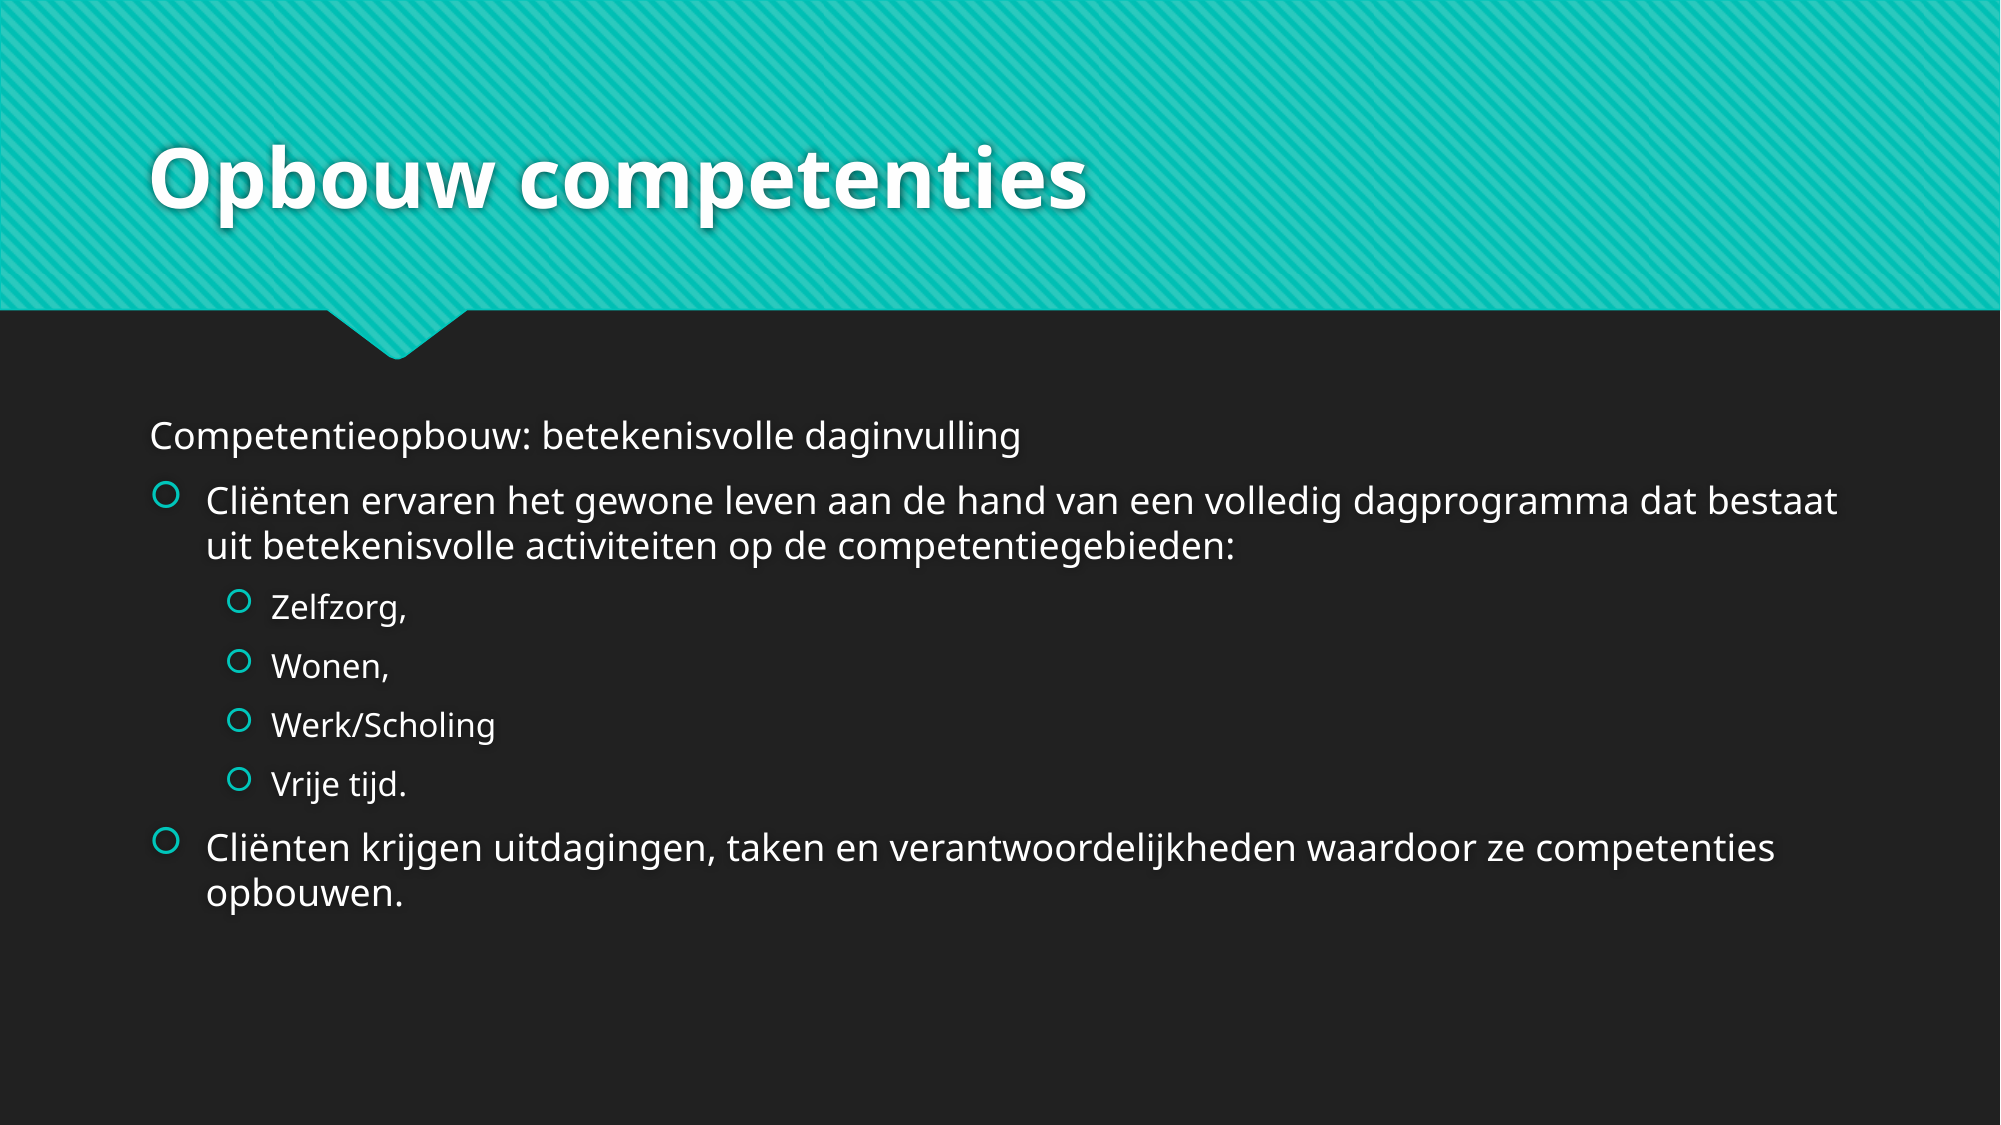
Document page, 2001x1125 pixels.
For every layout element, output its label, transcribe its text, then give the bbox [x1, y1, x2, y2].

title Opbouw competenties [132, 73, 1868, 233]
list Competentieopbouw: betekenisvolle daginvulling Cliënten ervaren het gewone leven aan de hand van een volledig dagprogramma dat bestaat uit betekenisvolle activiteiten op de competentiegebieden: Zelfzorg, Wonen, Werk/Scholing Vrije tijd. Cliënten krijgen uitdagingen, taken en verantwoordelijkheden waardoor ze competenties opbouwen. [134, 364, 1866, 962]
